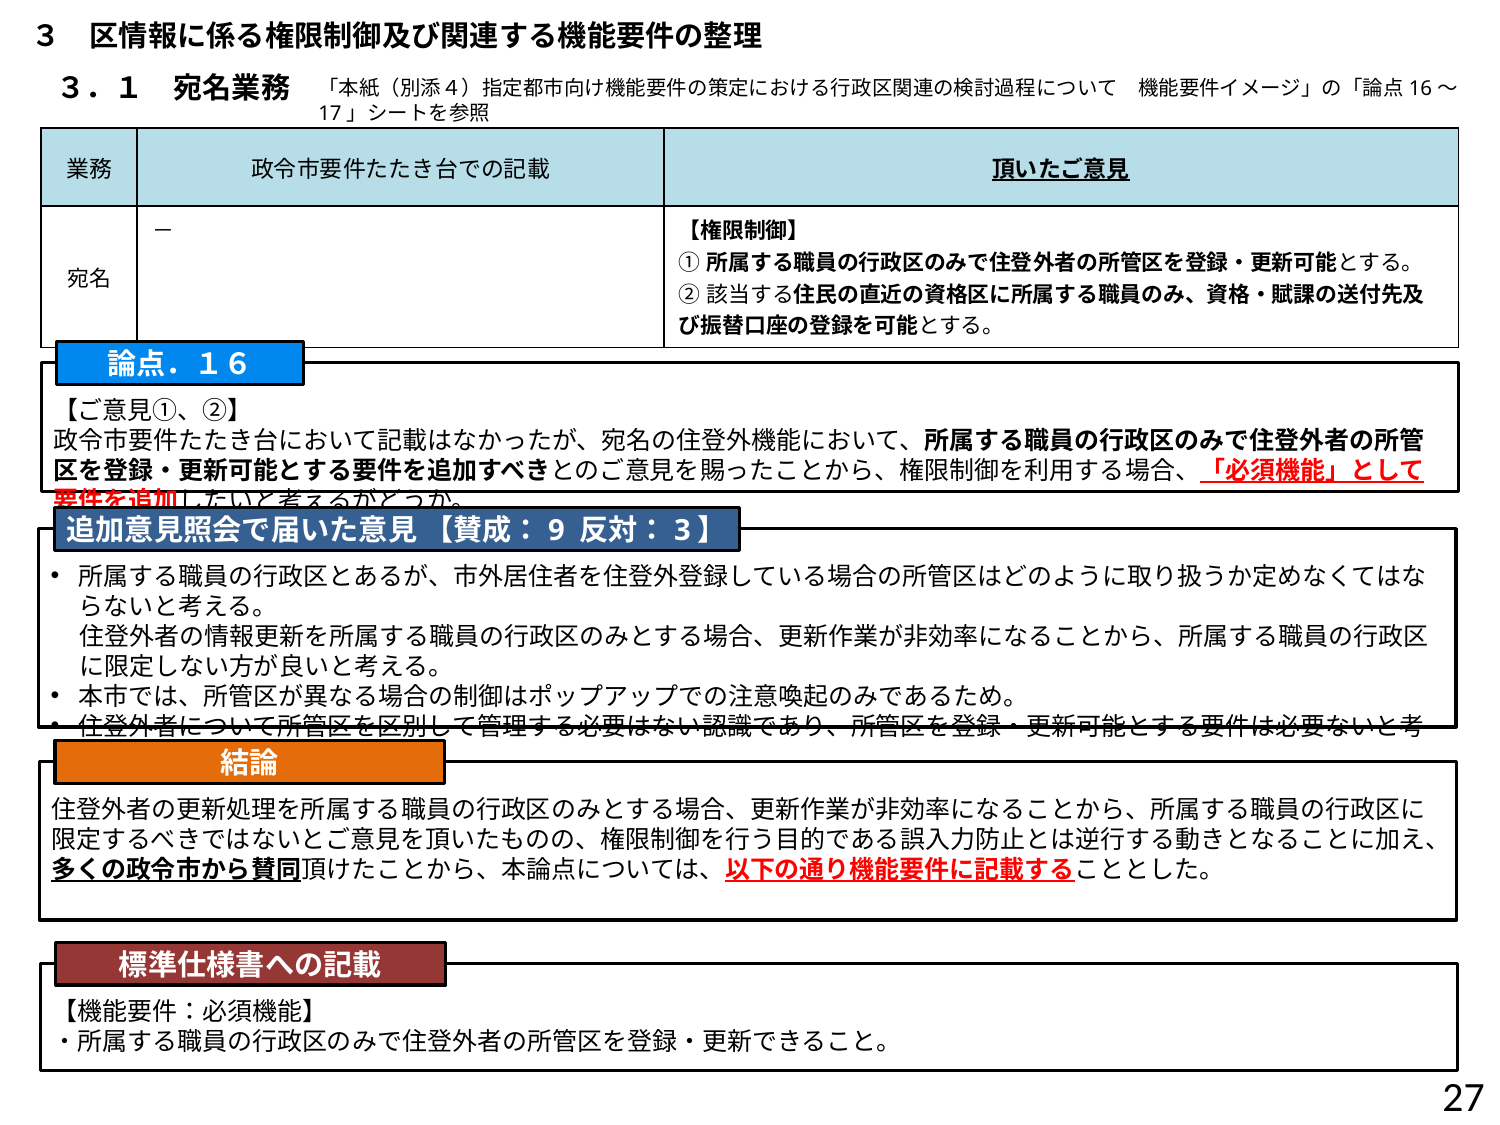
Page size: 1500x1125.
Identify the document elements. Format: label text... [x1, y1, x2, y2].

table_header 政令市要件たたき台での記載 [138, 129, 663, 205]
text_box 【機能要件：必須機能】 ・所属する職員の行政区のみで住登外者の所管区を登録・更新できること。 [40, 963, 1458, 1071]
text_box 標準仕様書への記載 [54, 940, 448, 987]
text_box 【ご意見①、②】 政令市要件たたき台において記載はなかったが、宛名の住登外機能において、所属する職員の行政区のみで住登外者の所管区を登録・更新可能とする要件を追加すべきとのご意見を賜ったことから、権限制御を利用する場合、「必須機能」として要件を追加したいと考えるがどうか。 [41, 362, 1459, 492]
text_box 論点．１６ [55, 339, 306, 386]
slide_number 26 [1149, 1065, 1500, 1125]
table_cell 【権限制御】 ①所属する職員の行政区のみで住登外者の所管区を登録・更新可能とする。 ②該当する住民の直近の資格区に所属する職員のみ、資格・賦課の送付先及び振替口座の登録を可能とする。 [665, 207, 1458, 347]
text_box ３．１ 宛名業務 [41, 54, 1465, 100]
text_box ３ 区情報に係る権限制御及び関連する機能要件の整理 [16, 2, 1440, 49]
text_box 追加意見照会で届いた意見 【賛成：9 反対：3】 [52, 505, 741, 552]
text_box 所属する職員の行政区とあるが、市外居住者を住登外登録している場合の所管区はどのように取り扱うか定めなくてはならないと考える。 住登外者の情報更新を所属する職員の行政区のみとする場合、更新作業が非効率になることから、所属する職員の行政区に限定しない方が良いと考える。 本市では、所管区が異なる場合の制御はポップアップでの注意喚起のみであるため。 住登外者について所管区を区別して管理する必要はない認識であり、所管区を登録・更新可能とする要件は必要ないと考える。 [38, 528, 1457, 727]
table_cell 宛名 [42, 207, 136, 347]
text_box 「本紙（別添４）指定都市向け機能要件の策定における行政区関連の検討過程について 機能要件イメージ」の「論点16～17」シートを参照 [303, 60, 1500, 112]
text_box 結論 [53, 738, 447, 786]
table_cell － [138, 207, 663, 347]
table_header 業務 [42, 129, 136, 205]
text_box 住登外者の更新処理を所属する職員の行政区のみとする場合、更新作業が非効率になることから、所属する職員の行政区に限定するべきではないとご意見を頂いたものの、権限制御を行う目的である誤入力防止とは逆行する動きとなることに加え、多くの政令市から賛同頂けたことから、本論点については、以下の通り機能要件に記載することとした。 [39, 761, 1457, 920]
table_header 頂いたご意見 [665, 129, 1458, 205]
